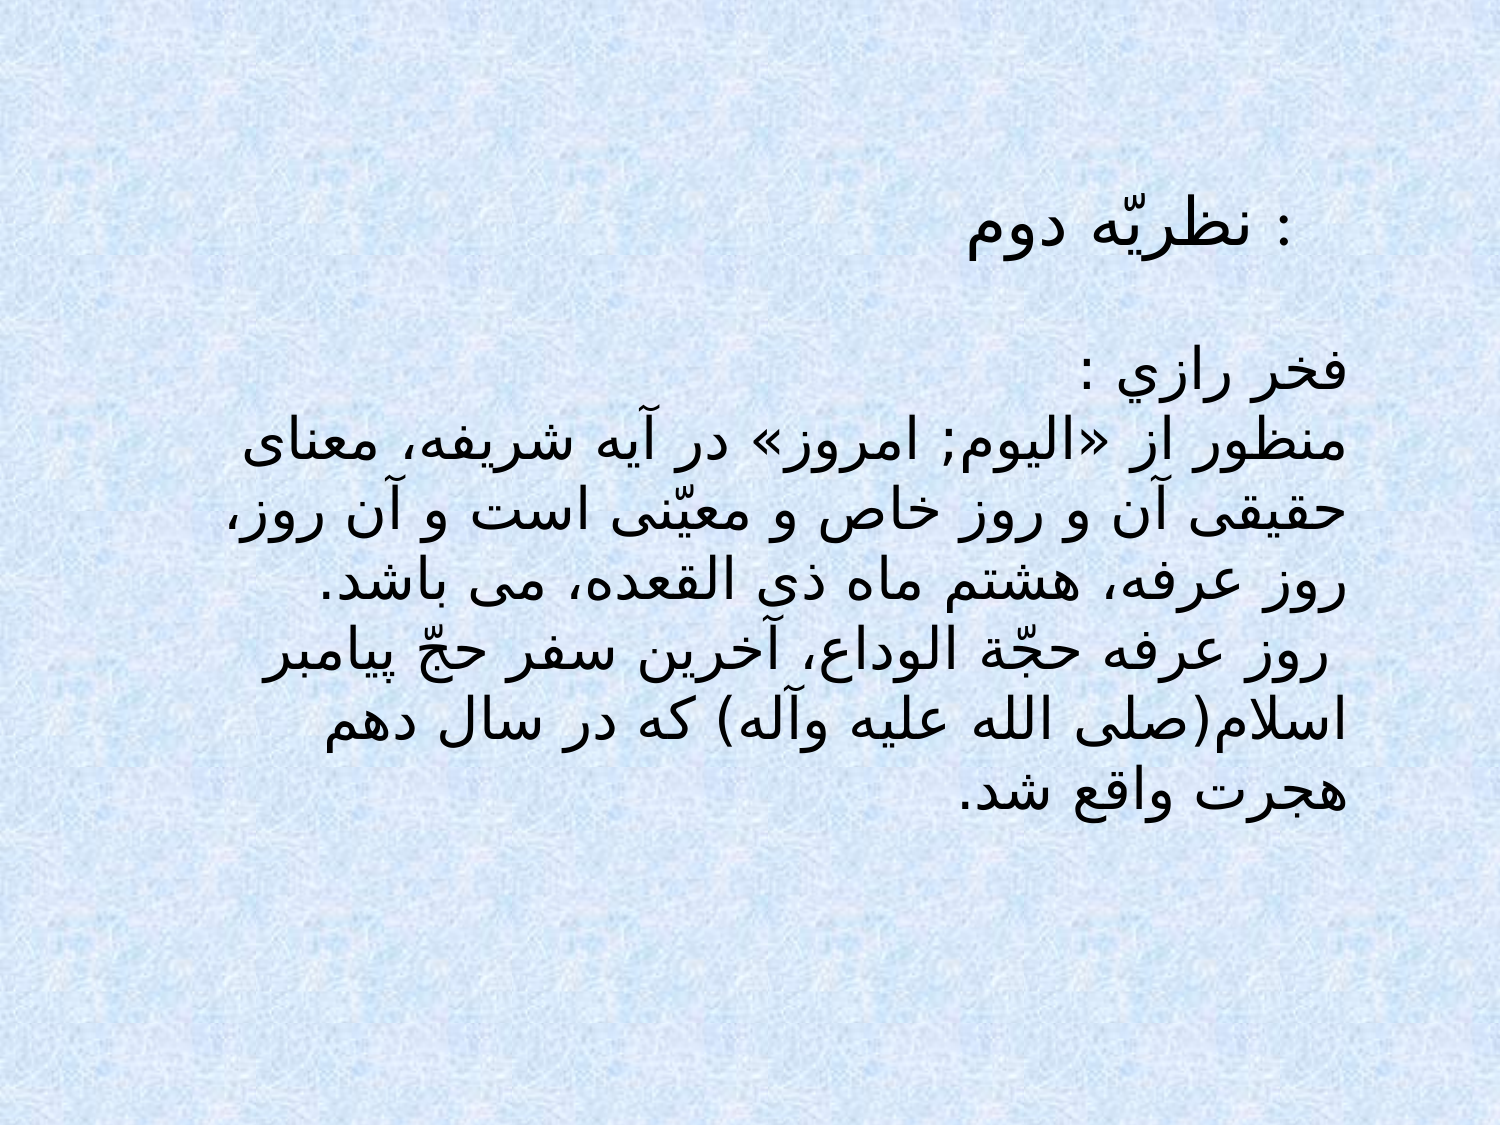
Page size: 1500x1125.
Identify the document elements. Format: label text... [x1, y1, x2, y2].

picture [0, 0, 1500, 1125]
text_box نظريّه دوم : [950, 171, 1309, 266]
text_box فخر رازي : منظور از «اليوم; امروز» در آيه شريفه، معناى حقيقى آن و روز خاص و معيّنى است و آن روز، روز عرفه، هشتم ماه ذى القعده، مى باشد. روز عرفه حجّة الوداع، آخرين سفر حجّ پيامبر اسلام(صلى الله عليه وآله) كه در سال دهم هجرت واقع شد. [147, 324, 1365, 829]
